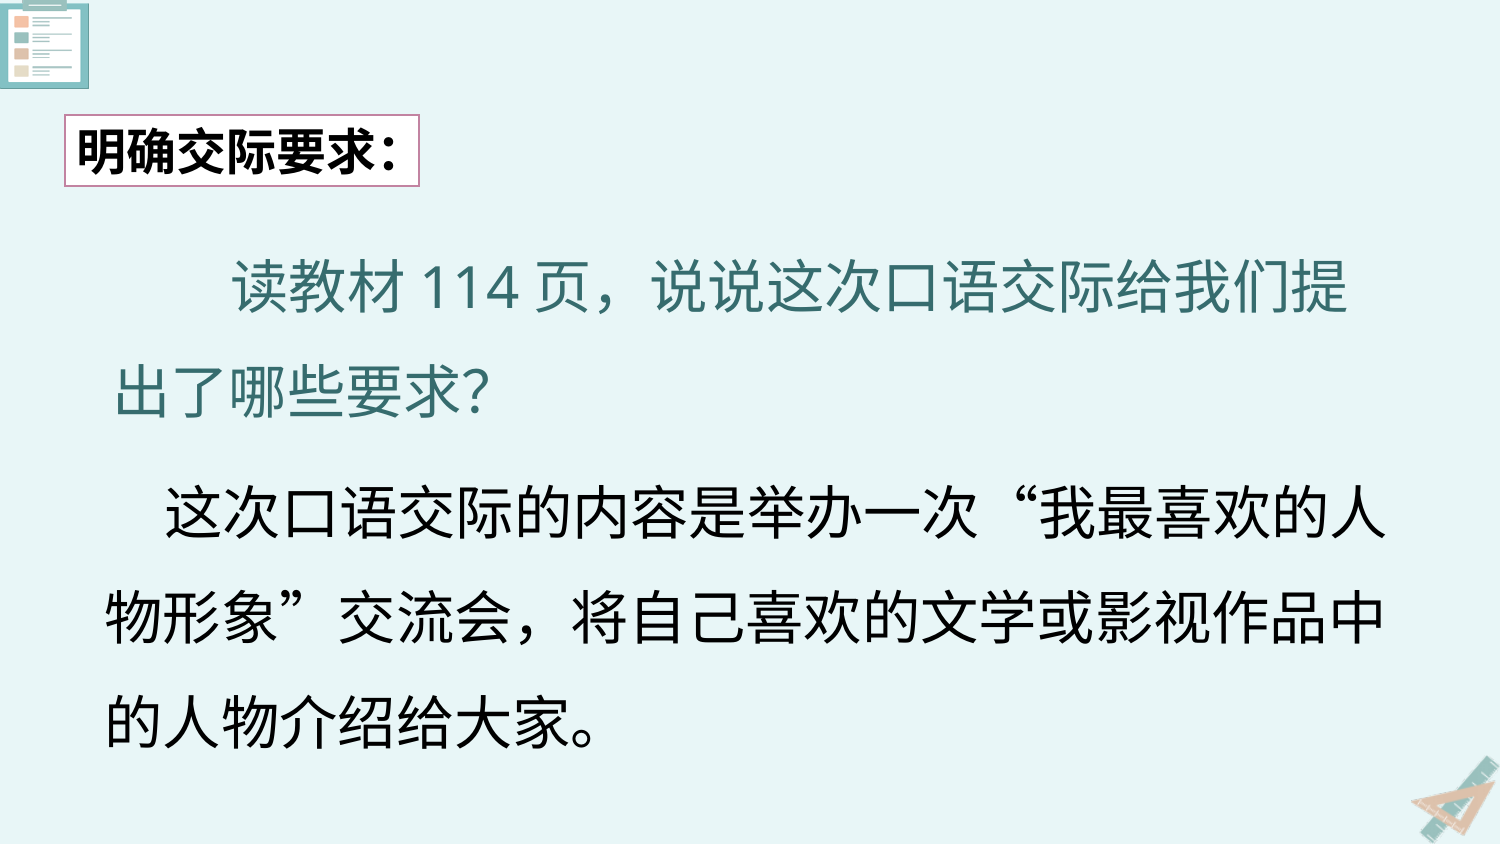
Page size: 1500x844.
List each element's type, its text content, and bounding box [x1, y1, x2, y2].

text_box 这次口语交际的内容是举办一次“我最喜欢的人物形象”交流会，将自己喜欢的文学或影视作品中的人物介绍给大家。 [90, 433, 1410, 764]
picture [0, 0, 89, 89]
text_box 明确交际要求： [64, 114, 420, 187]
picture [1411, 755, 1500, 844]
text_box 读教材114页，说说这次口语交际给我们提出了哪些要求？ [97, 208, 1410, 433]
